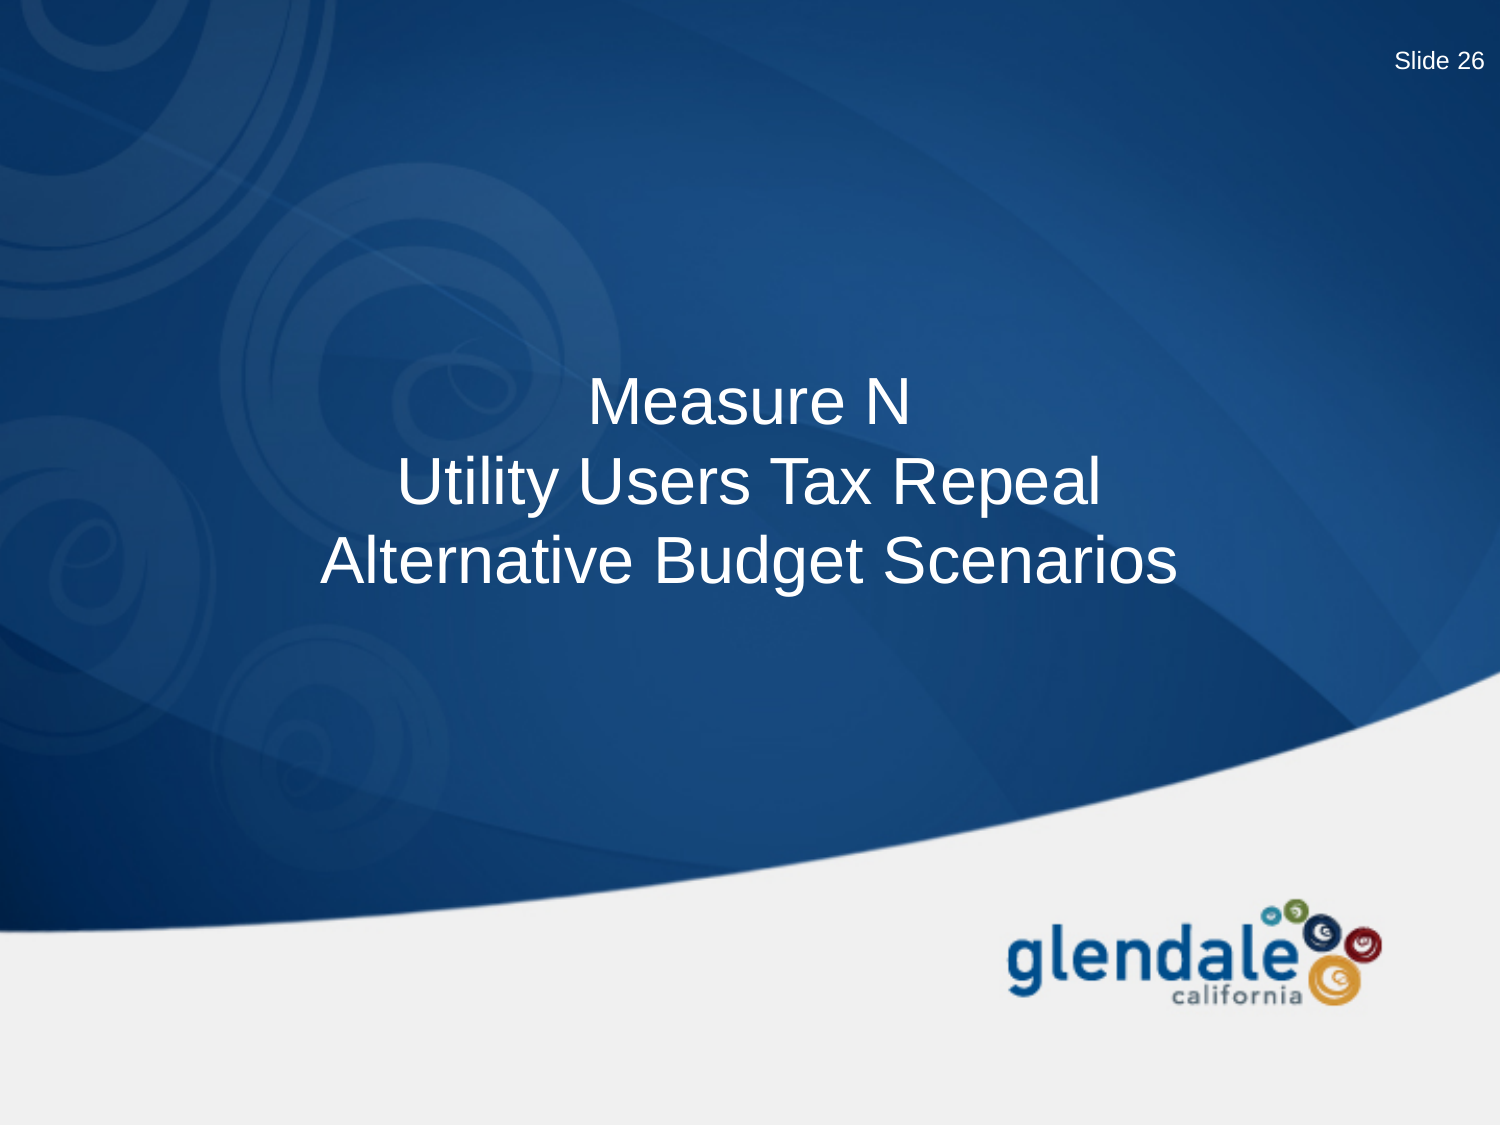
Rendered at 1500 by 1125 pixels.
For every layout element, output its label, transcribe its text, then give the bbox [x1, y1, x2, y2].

text_box Slide 26 [1149, 37, 1500, 113]
text_box Measure N Utility Users Tax Repeal Alternative Budget Scenarios [125, 349, 1375, 605]
picture [0, 0, 1500, 1125]
